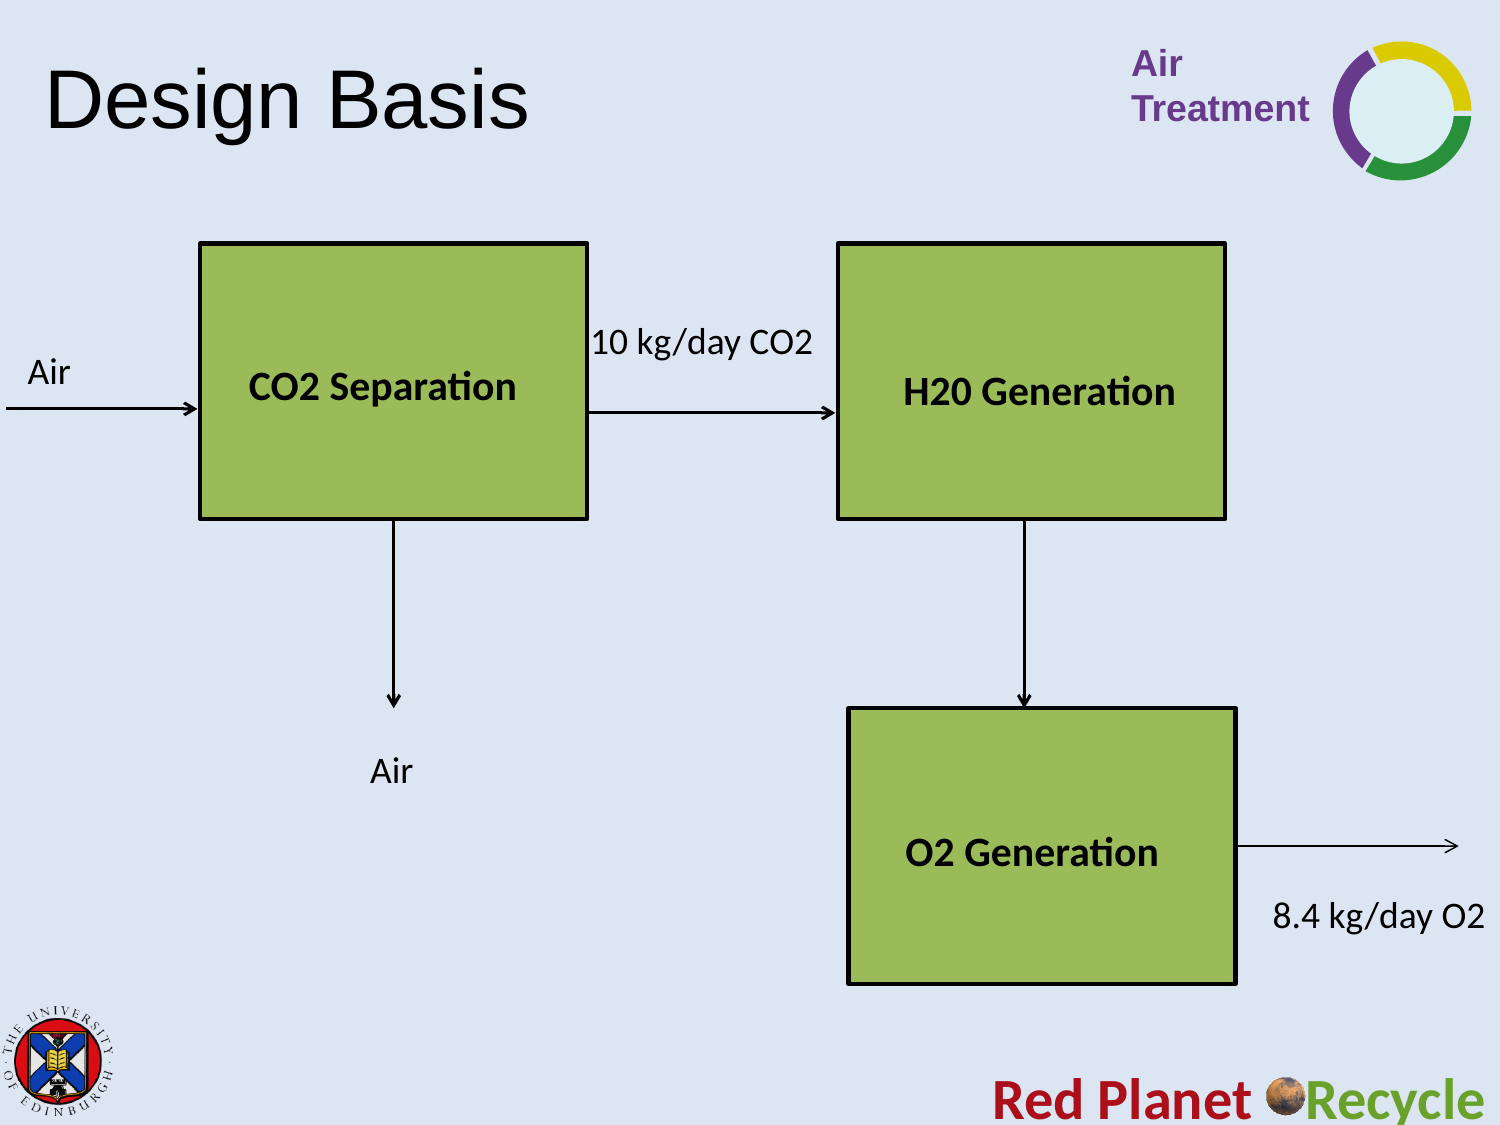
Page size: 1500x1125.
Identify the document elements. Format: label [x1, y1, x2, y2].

text_box [2, 1005, 1500, 1125]
list [0, 0, 1500, 1009]
text_box [1115, 30, 1482, 191]
